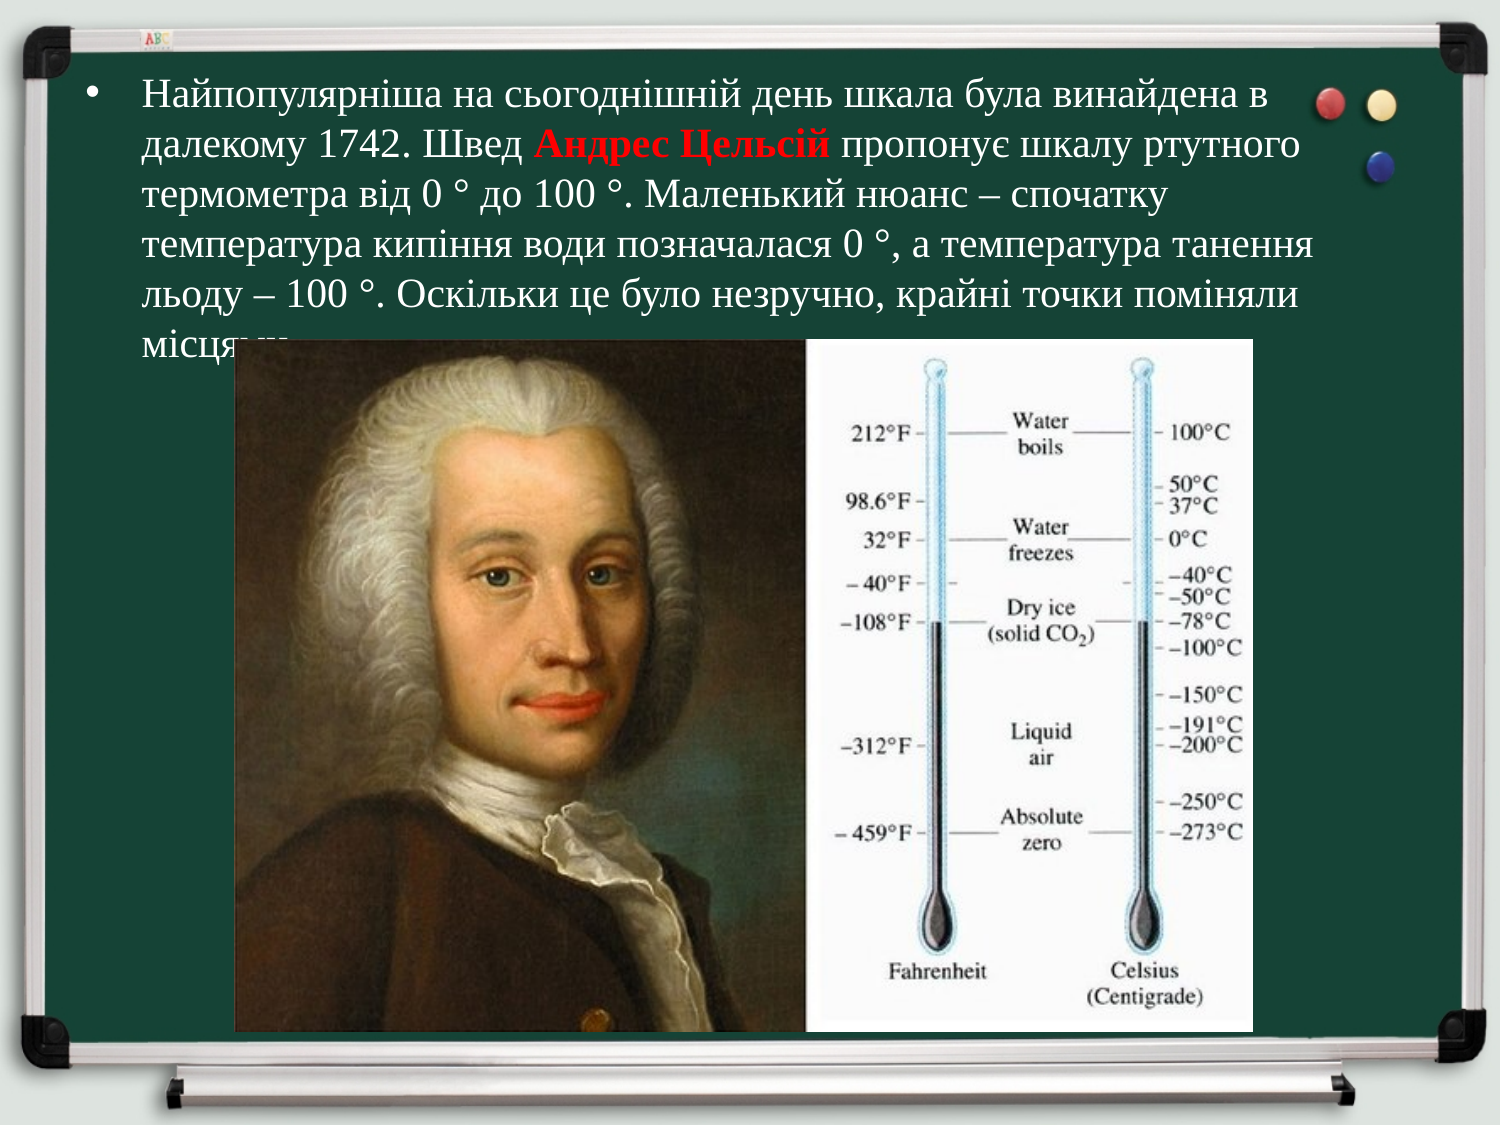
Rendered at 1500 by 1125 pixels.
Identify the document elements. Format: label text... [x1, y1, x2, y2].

list Найпопулярніша на сьогоднішній день шкала була винайдена в далекому 1742. Швед Андрес Цельсій пропонує шкалу ртутного термометра від 0 ° до 100 °. Маленький нюанс – спочатку температура кипіння води позначалася 0 °, а температура танення льоду – 100 °. Оскільки це було незручно, крайні точки поміняли місцями. [70, 58, 1413, 493]
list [234, 339, 1254, 1032]
picture [0, 0, 1500, 1125]
